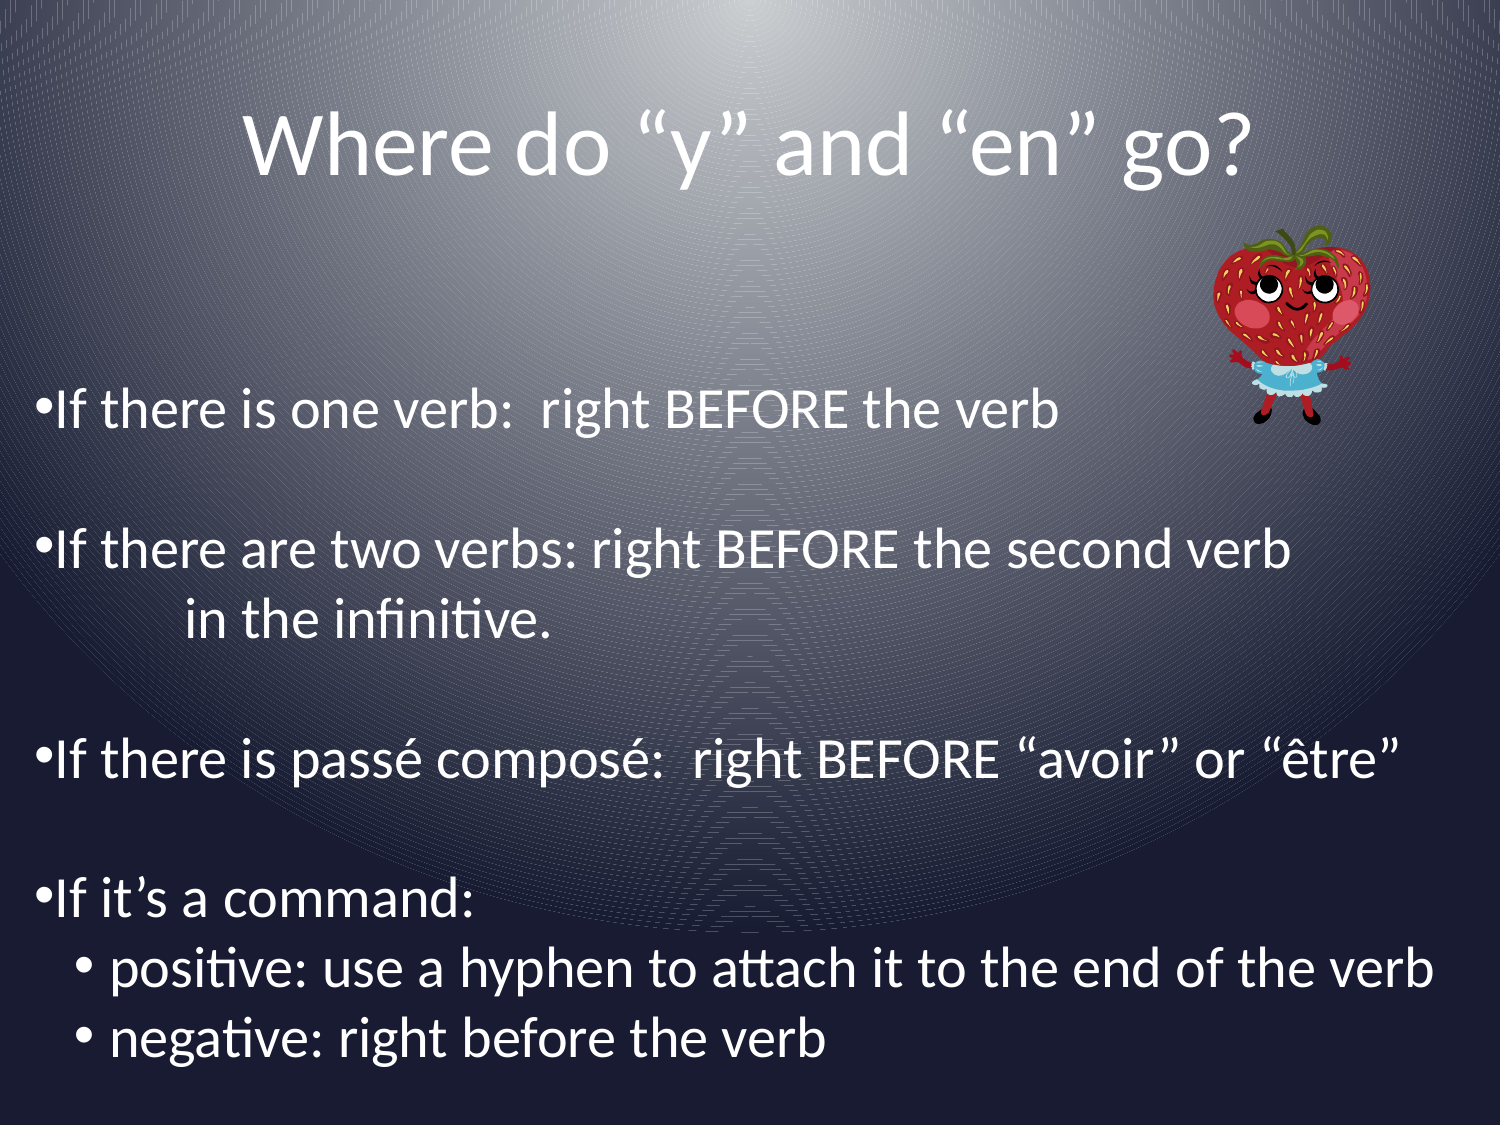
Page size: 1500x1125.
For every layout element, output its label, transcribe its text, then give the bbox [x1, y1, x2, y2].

picture [1212, 224, 1372, 426]
title Where do “y” and “en” go? [75, 45, 1425, 233]
text_box If there is one verb: right BEFORE the verb If there are two verbs: right BEFORE the second verb in the infinitive. If there is passé composé: right BEFORE “avoir” or “être” If it’s a command: positive: use a hyphen to attach it to the end of the verb negative: right before the verb [19, 362, 1451, 1077]
